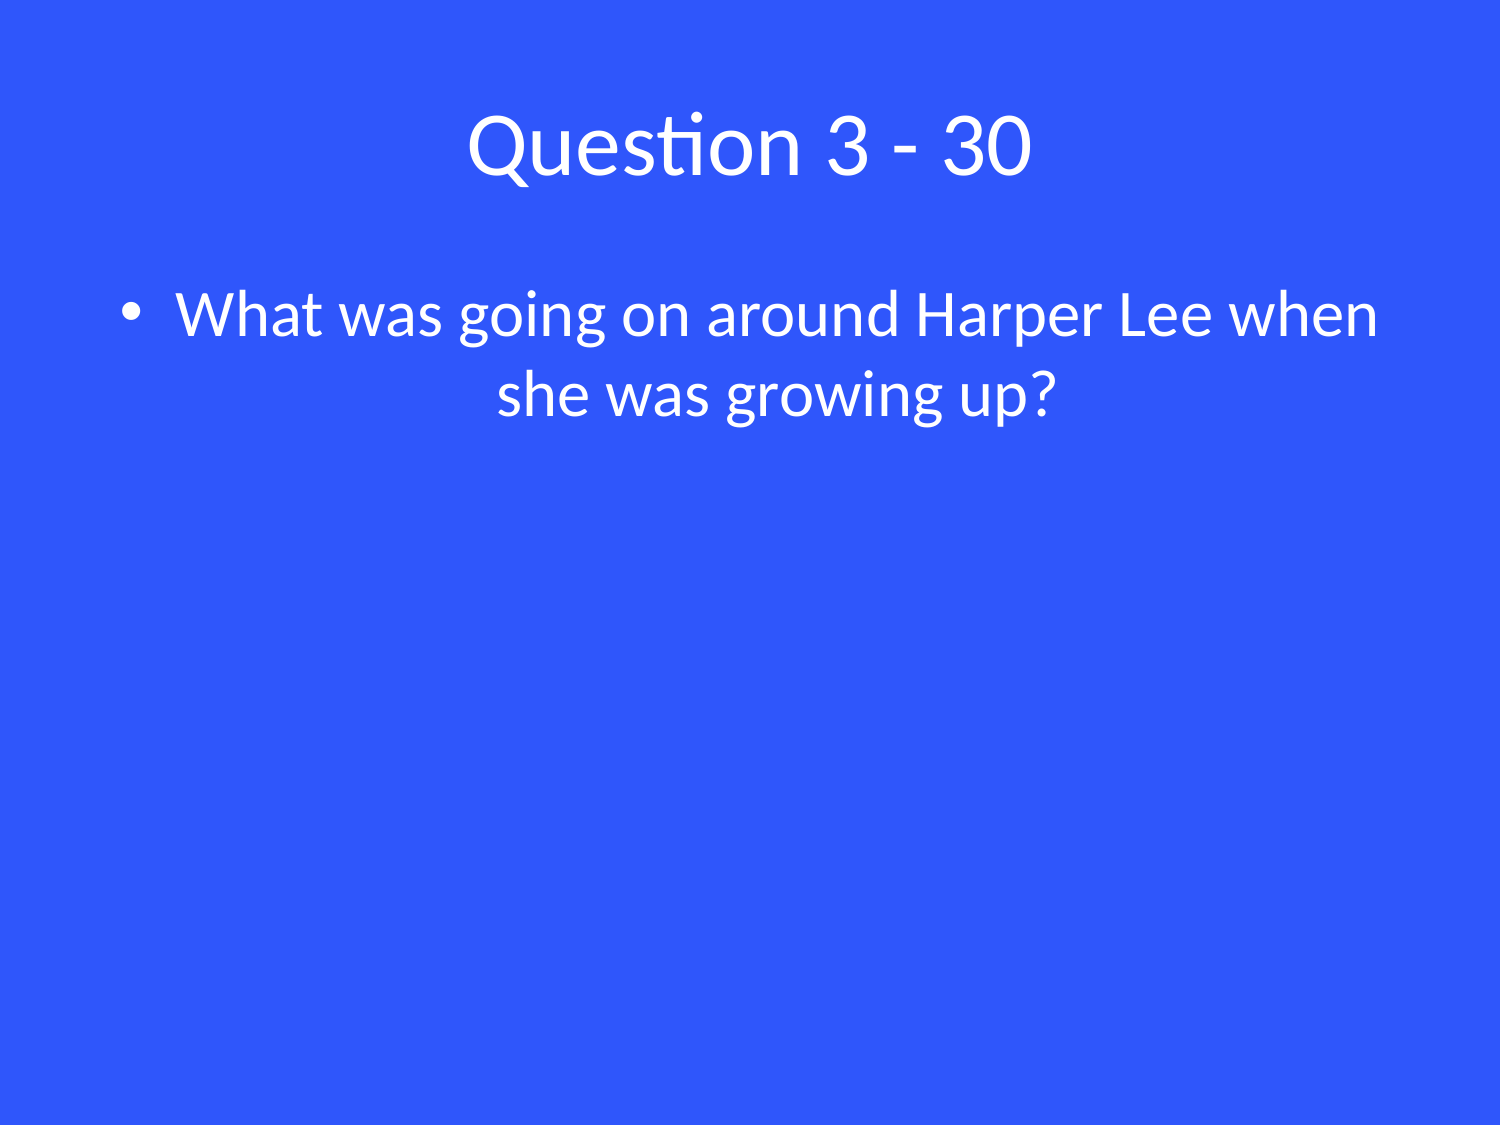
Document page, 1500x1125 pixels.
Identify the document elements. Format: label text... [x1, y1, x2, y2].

list What was going on around Harper Lee when she was growing up? [74, 262, 1426, 1006]
title Question 3 - 30 [74, 44, 1426, 233]
